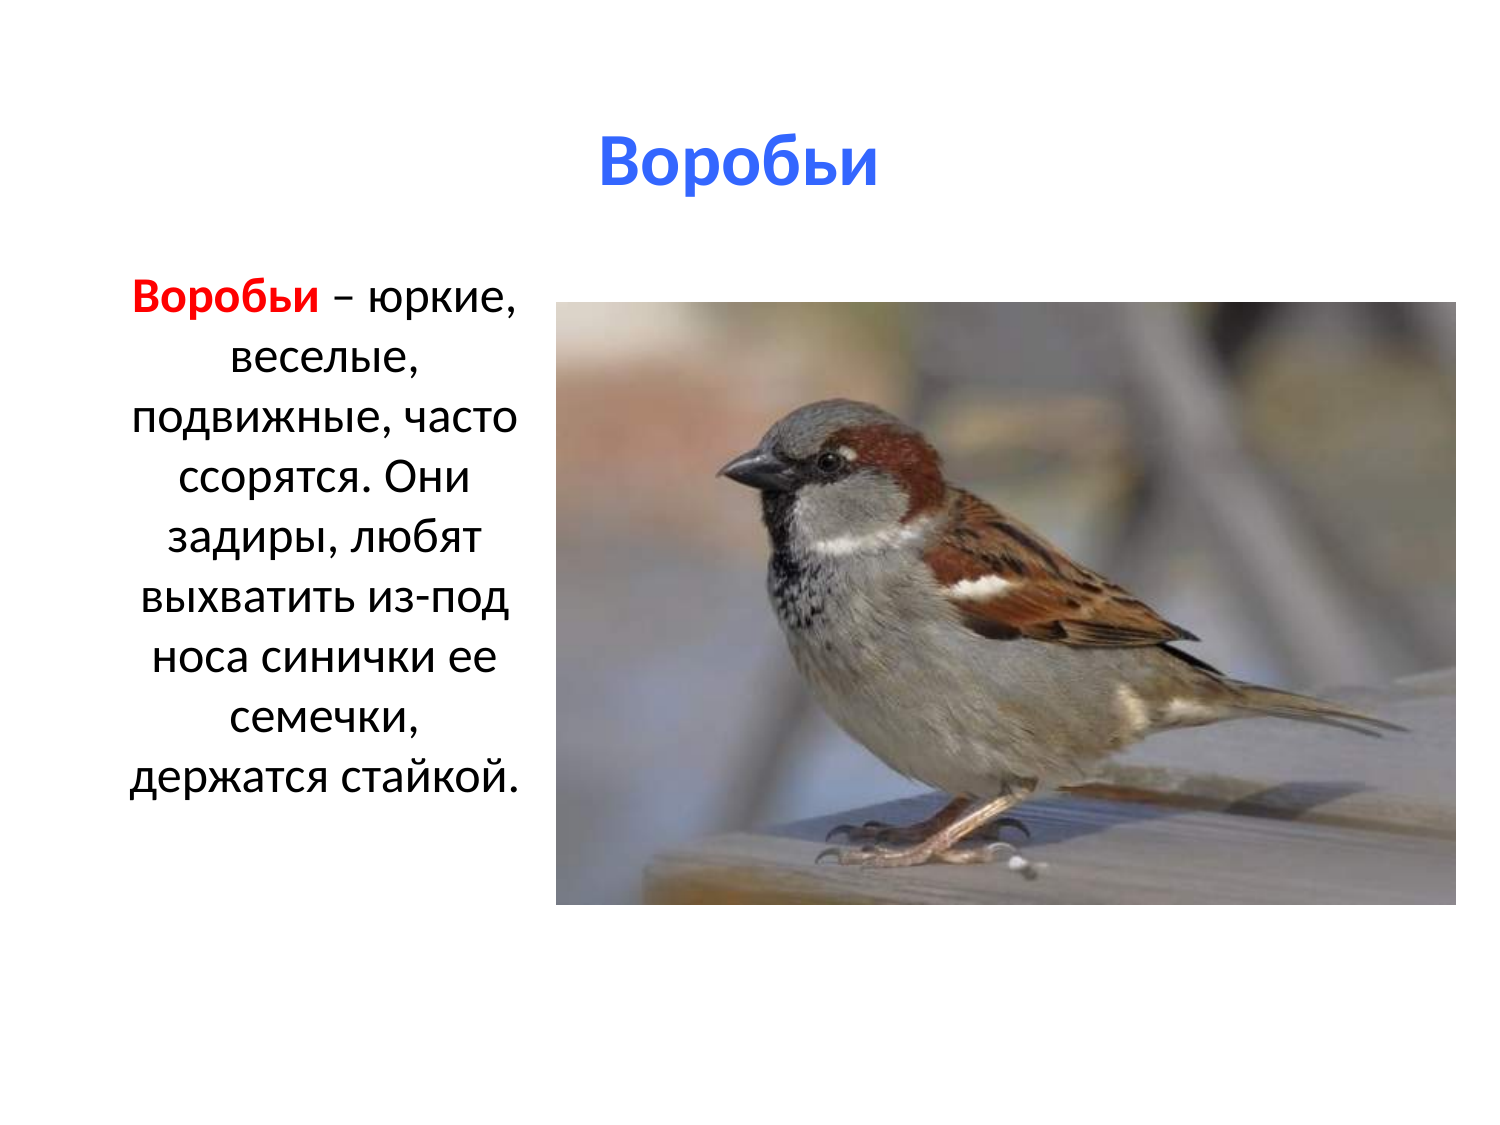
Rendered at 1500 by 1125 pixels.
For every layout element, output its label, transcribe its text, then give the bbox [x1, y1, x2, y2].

list Воробьи – юркие, веселые, подвижные, часто ссорятся. Они задиры, любят выхватить из-под носа синички ее семечки, держатся стайкой. [112, 255, 538, 976]
title Воробьи [75, 54, 1425, 244]
picture [555, 302, 1456, 906]
